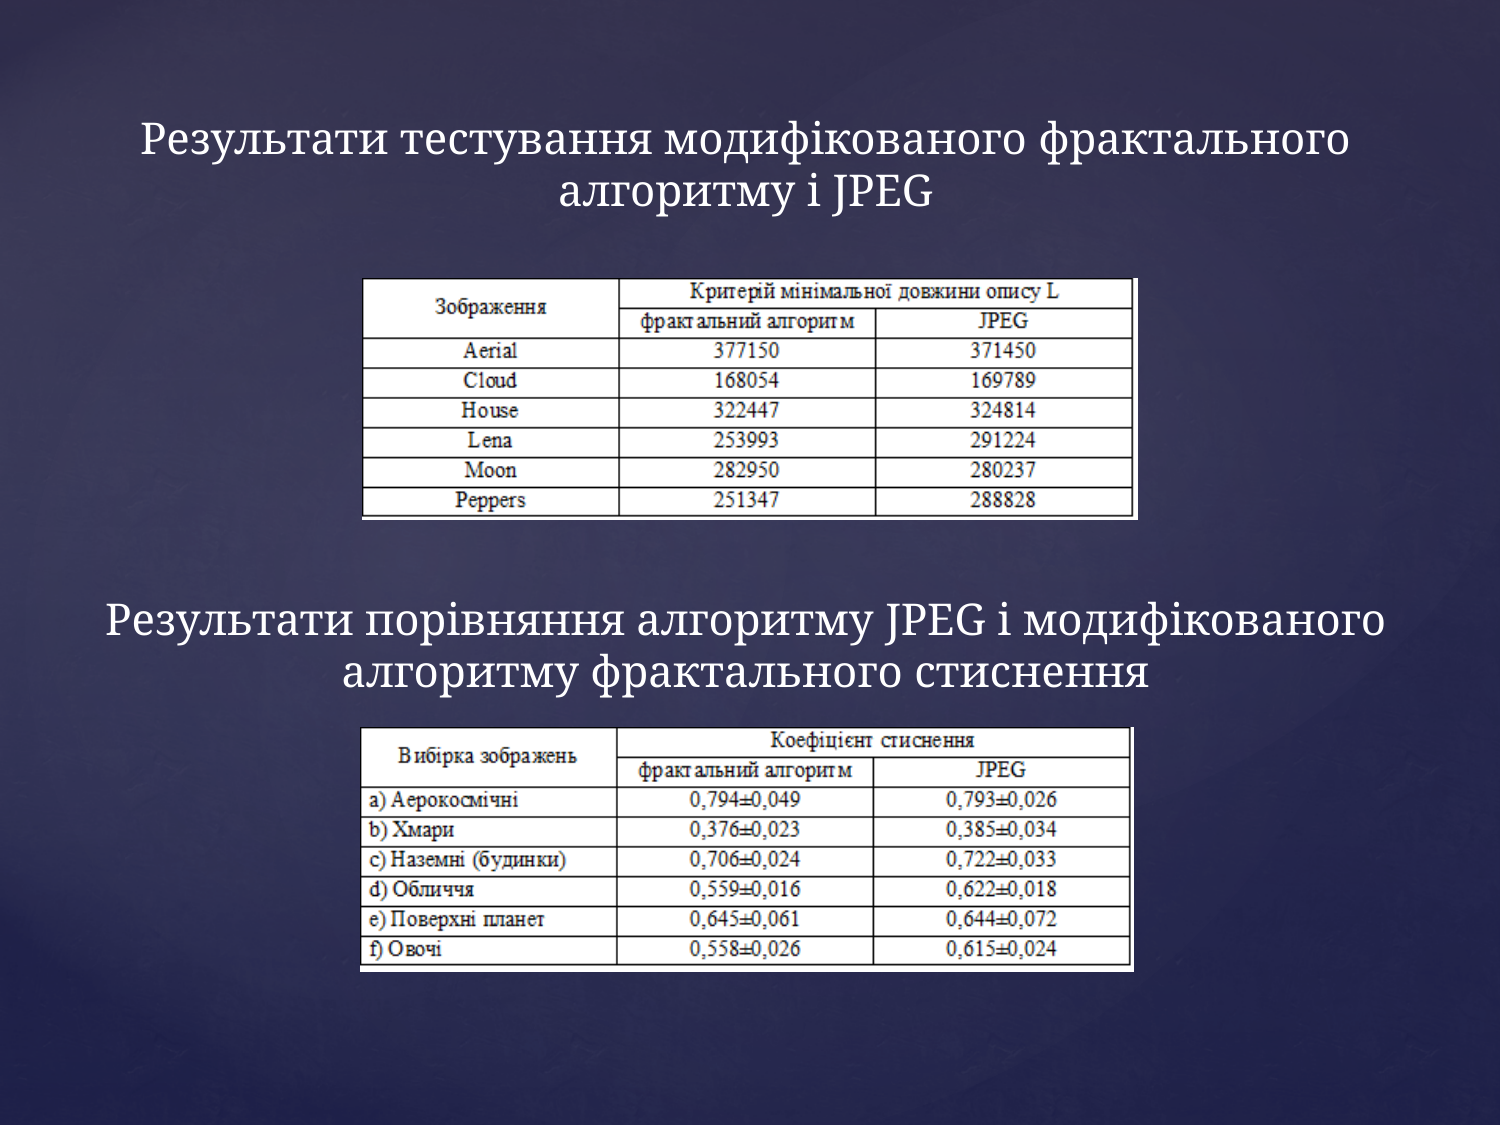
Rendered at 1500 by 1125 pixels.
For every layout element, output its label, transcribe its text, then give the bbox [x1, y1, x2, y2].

list Результати тестування модифікованого фрактального алгоритму і JPEG Результати порівняння алгоритму JPEG і модифікованого алгоритму фрактального стиснення [29, 42, 1459, 1071]
picture [361, 278, 1138, 521]
picture [359, 727, 1135, 973]
